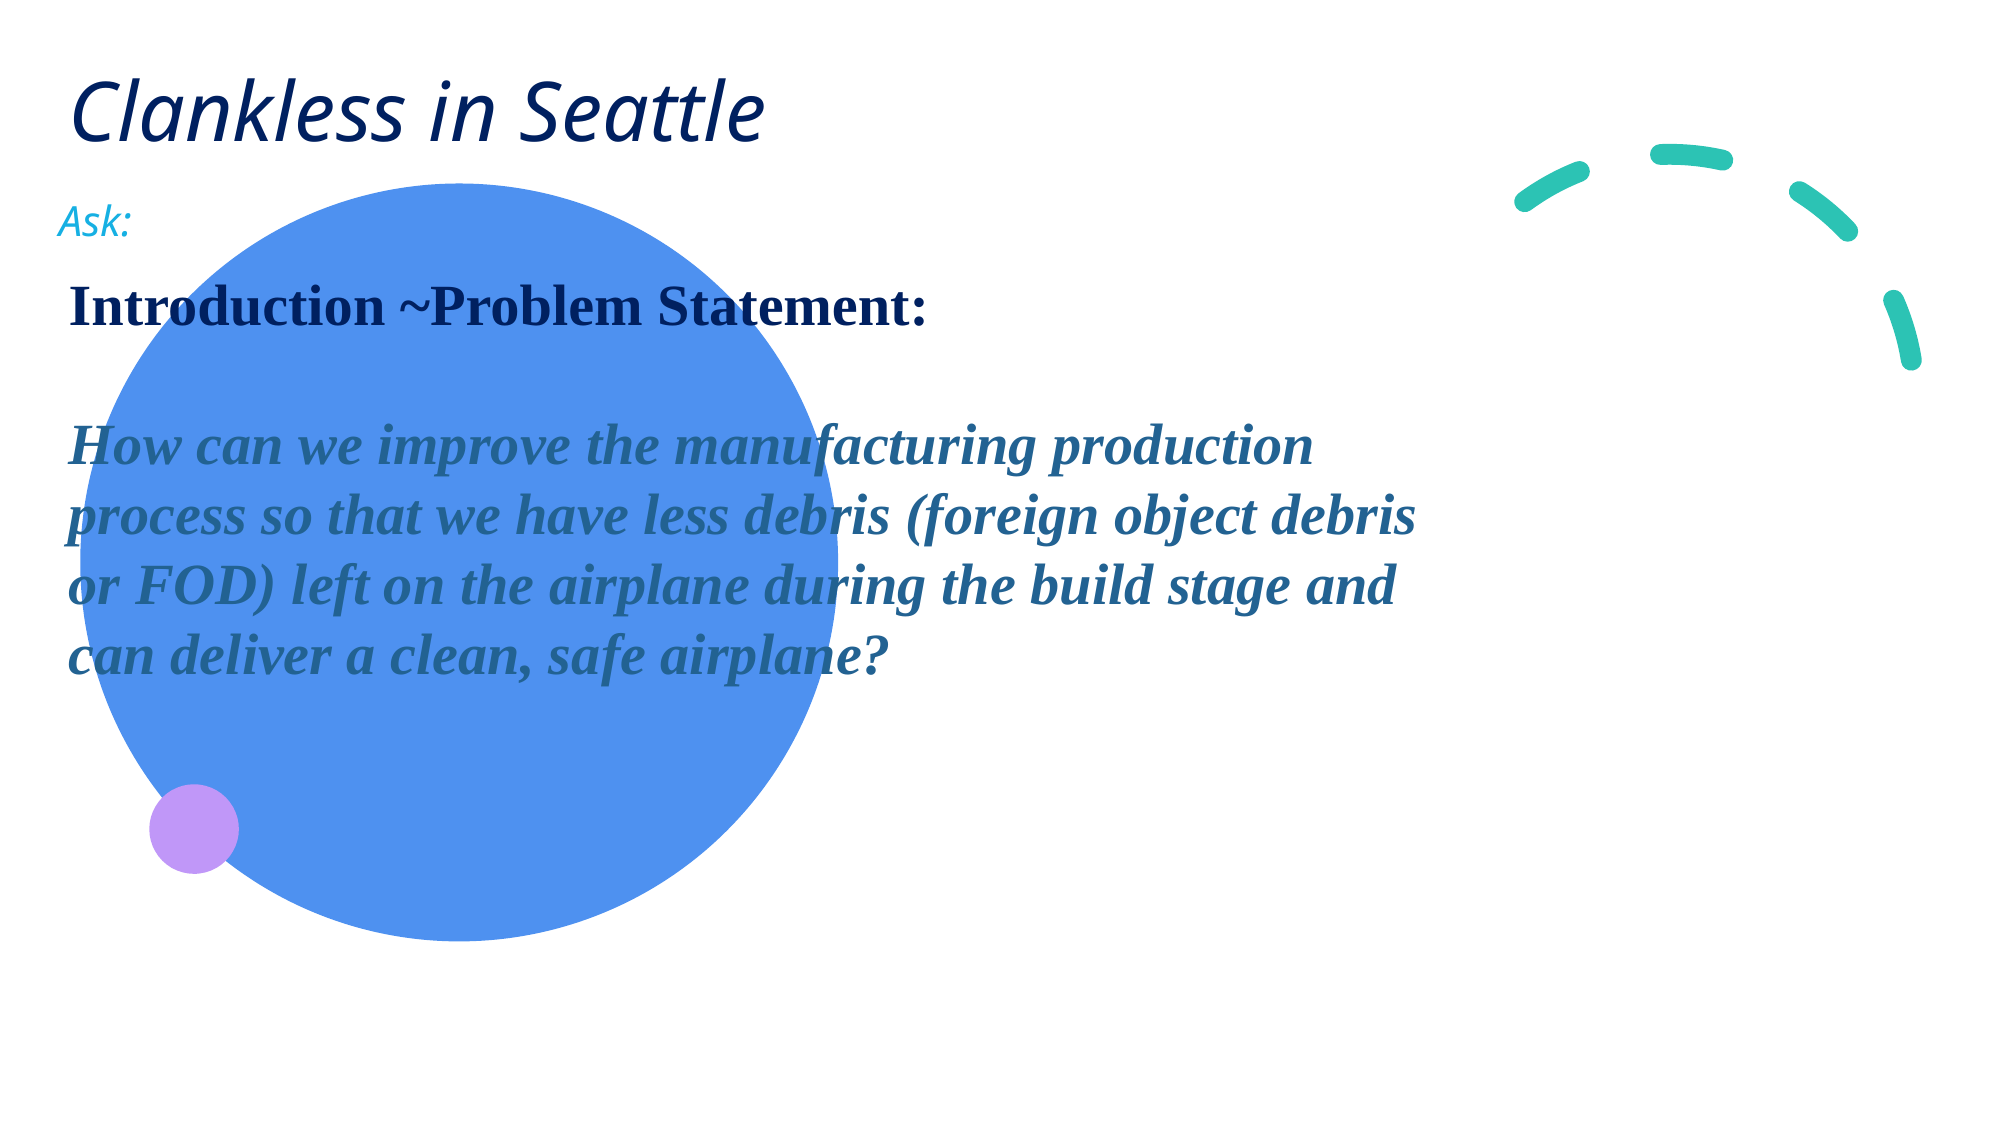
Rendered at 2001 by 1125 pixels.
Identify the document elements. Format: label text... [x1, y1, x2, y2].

title Clankless in Seattle [53, 51, 816, 188]
list Introduction ~Problem Statement: How can we improve the manufacturing production process so that we have less debris (foreign object debris or FOD) left on the airplane during the build stage and can deliver a clean, safe airplane? [53, 259, 1493, 1010]
text_box Ask: [43, 187, 189, 253]
